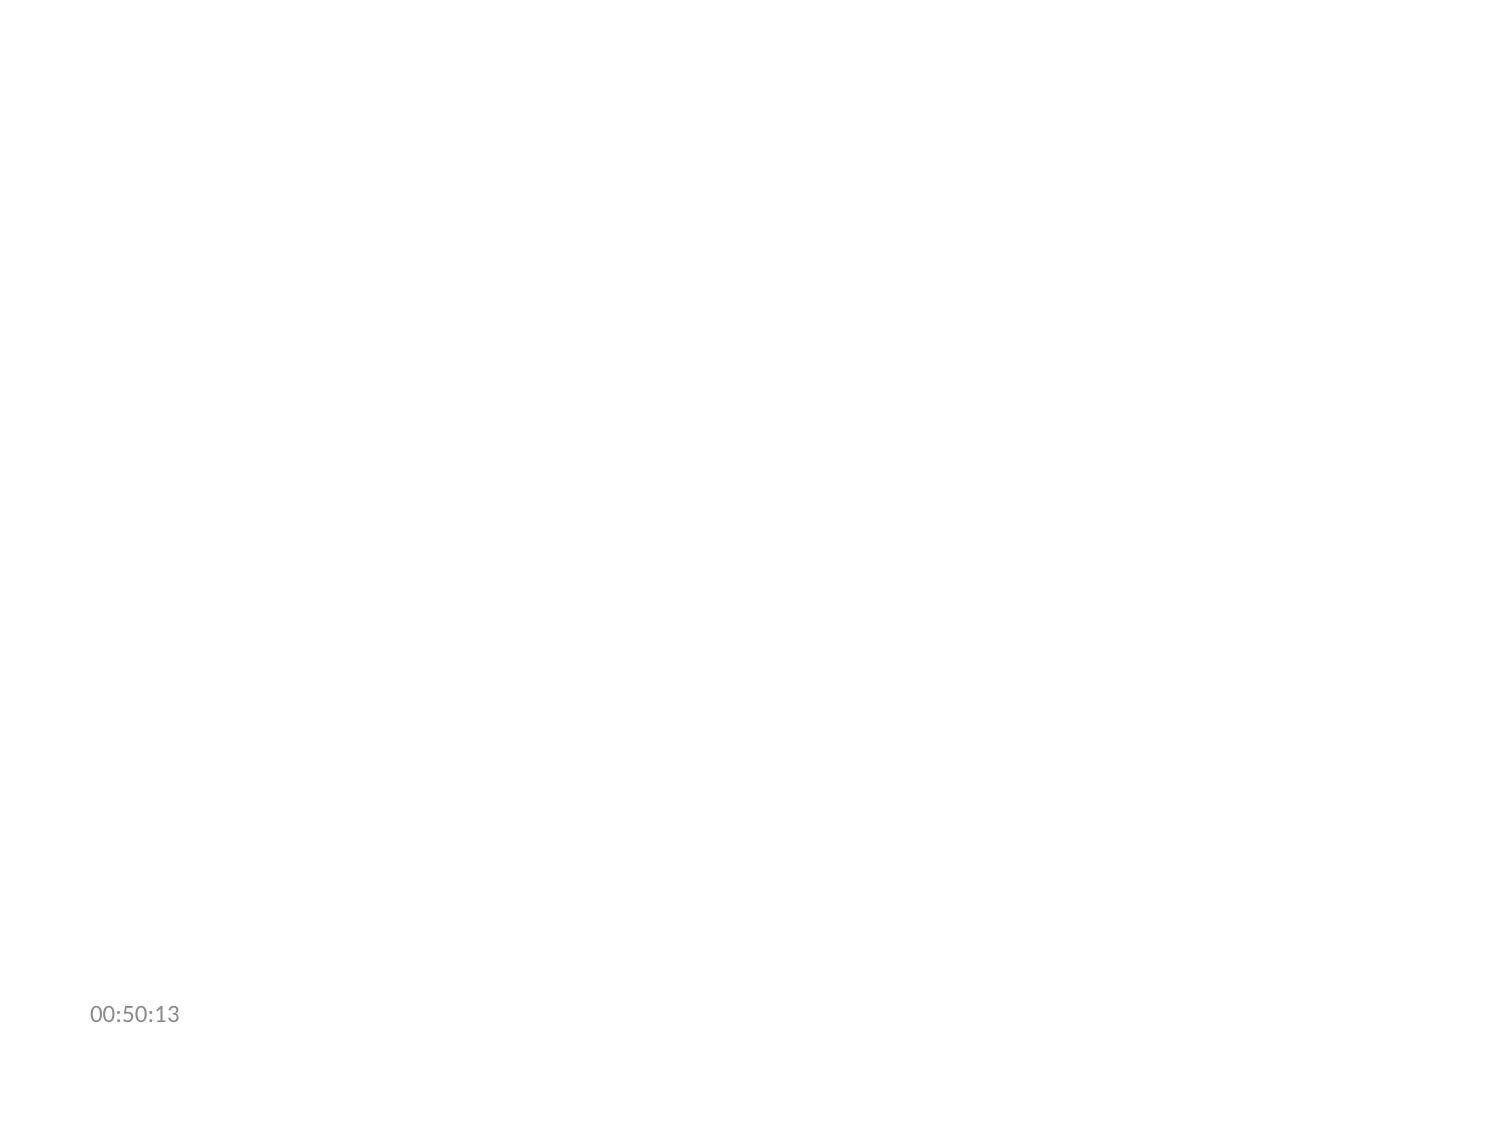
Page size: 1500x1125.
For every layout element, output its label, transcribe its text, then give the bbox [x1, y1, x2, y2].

text_box 15:35:09 [75, 982, 425, 1043]
